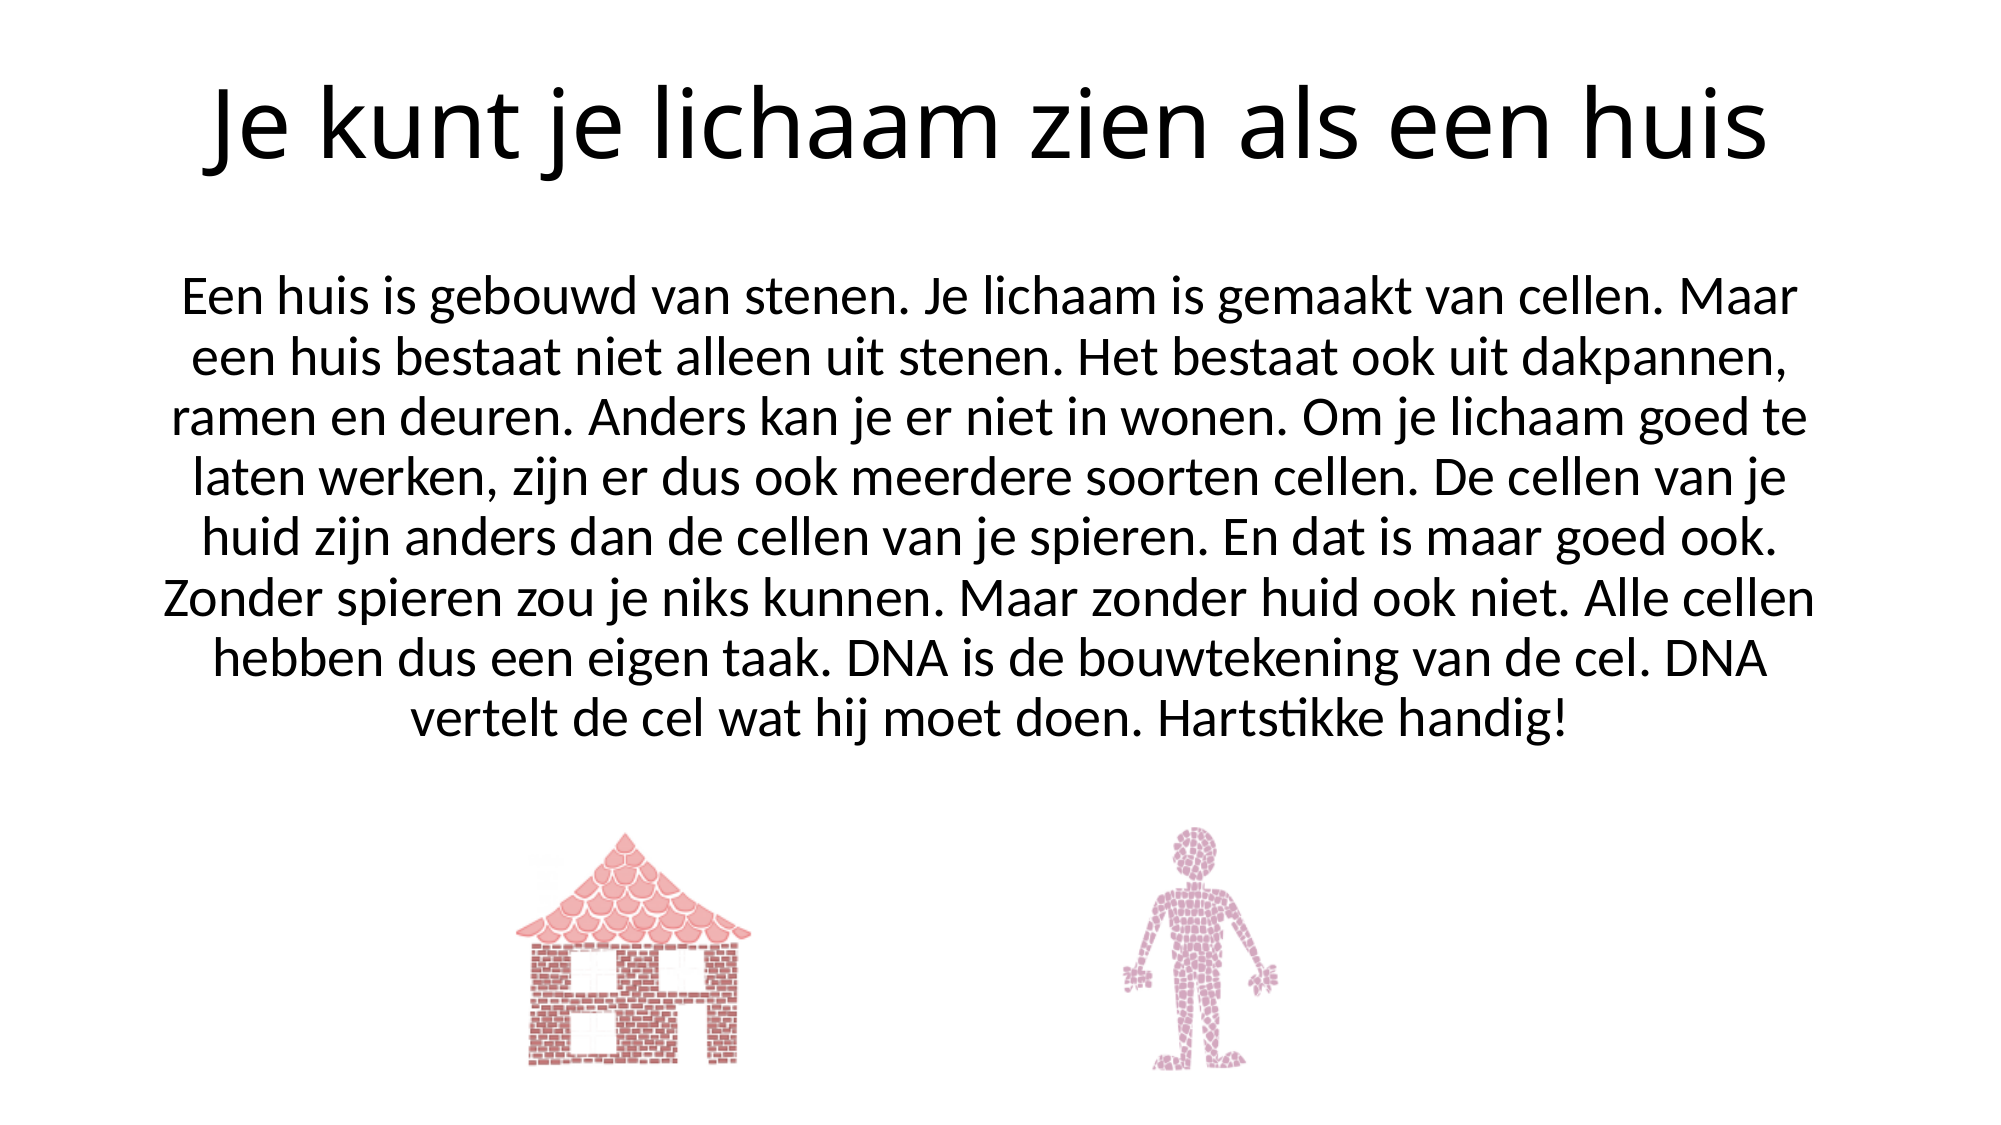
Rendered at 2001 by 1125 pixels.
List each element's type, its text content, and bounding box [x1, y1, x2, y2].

title Je kunt je lichaam zien als een huis [101, 66, 1880, 187]
picture [493, 803, 770, 1084]
subtitle Een huis is gebouwd van stenen. Je lichaam is gemaakt van cellen. Maar een huis bestaat niet alleen uit stenen. Het bestaat ook uit dakpannen, ramen en deuren. Anders kan je er niet in wonen. Om je lichaam goed te laten werken, zijn er dus ook meerdere soorten cellen. De cellen van je huid zijn anders dan de cellen van je spieren. En dat is maar goed ook. Zonder spieren zou je niks kunnen. Maar zonder huid ook niet. Alle cellen hebben dus een eigen taak. DNA is de bouwtekening van de cel. DNA vertelt de cel wat hij moet doen. Hartstikke handig! [137, 258, 1843, 804]
picture [1098, 803, 1319, 1084]
